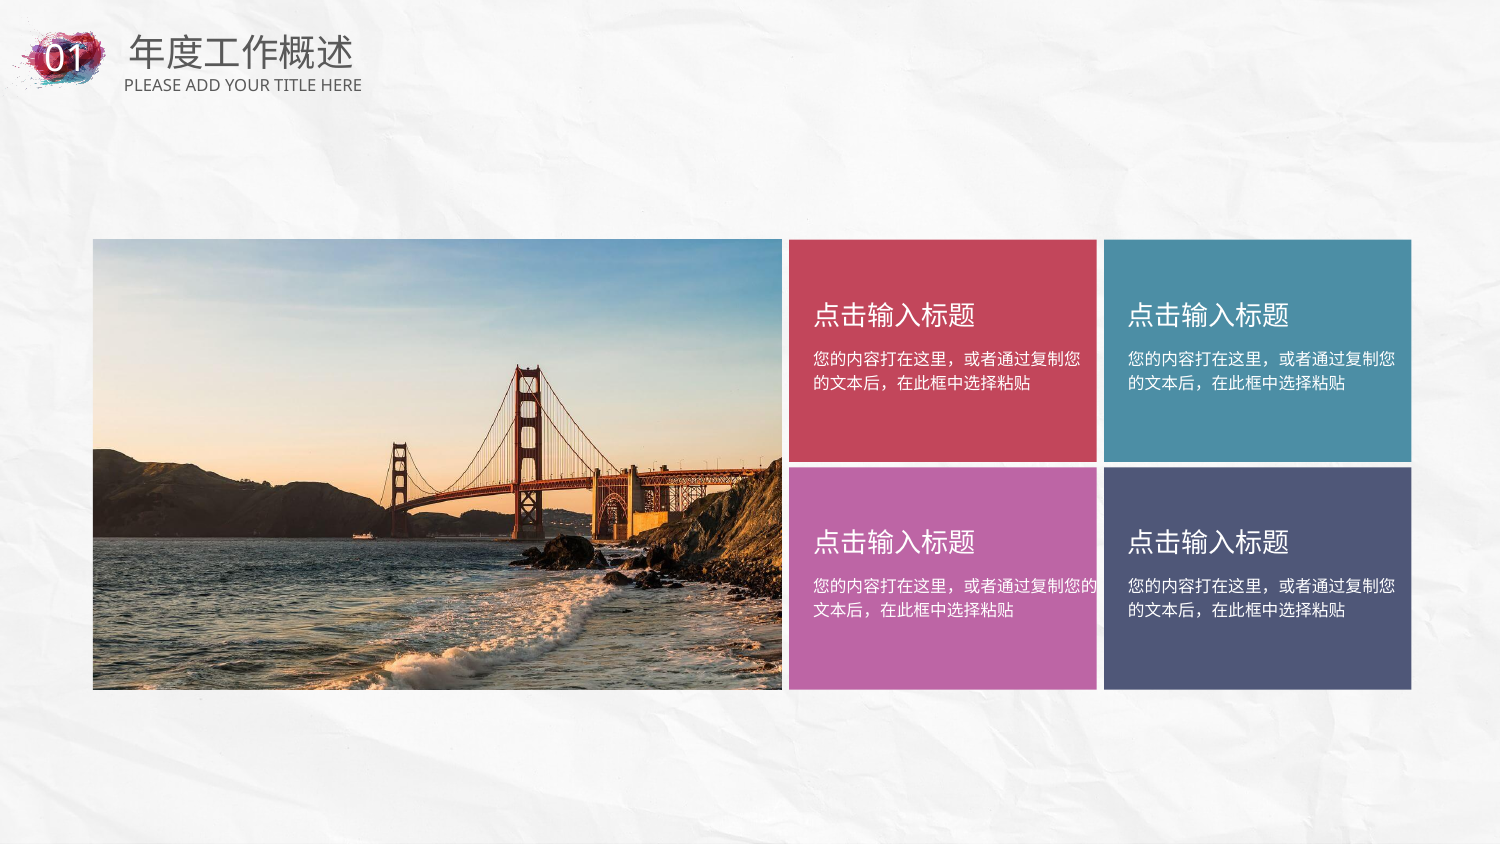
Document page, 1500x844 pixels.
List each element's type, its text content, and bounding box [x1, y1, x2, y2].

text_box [1103, 467, 1412, 690]
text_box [788, 239, 1097, 463]
picture [0, 13, 110, 100]
text_box [91, 238, 784, 692]
text_box PLEASE ADD YOUR TITLE HERE [123, 67, 383, 102]
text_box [789, 467, 1099, 690]
text_box 年度工作概述 [128, 20, 479, 83]
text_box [1103, 239, 1412, 463]
